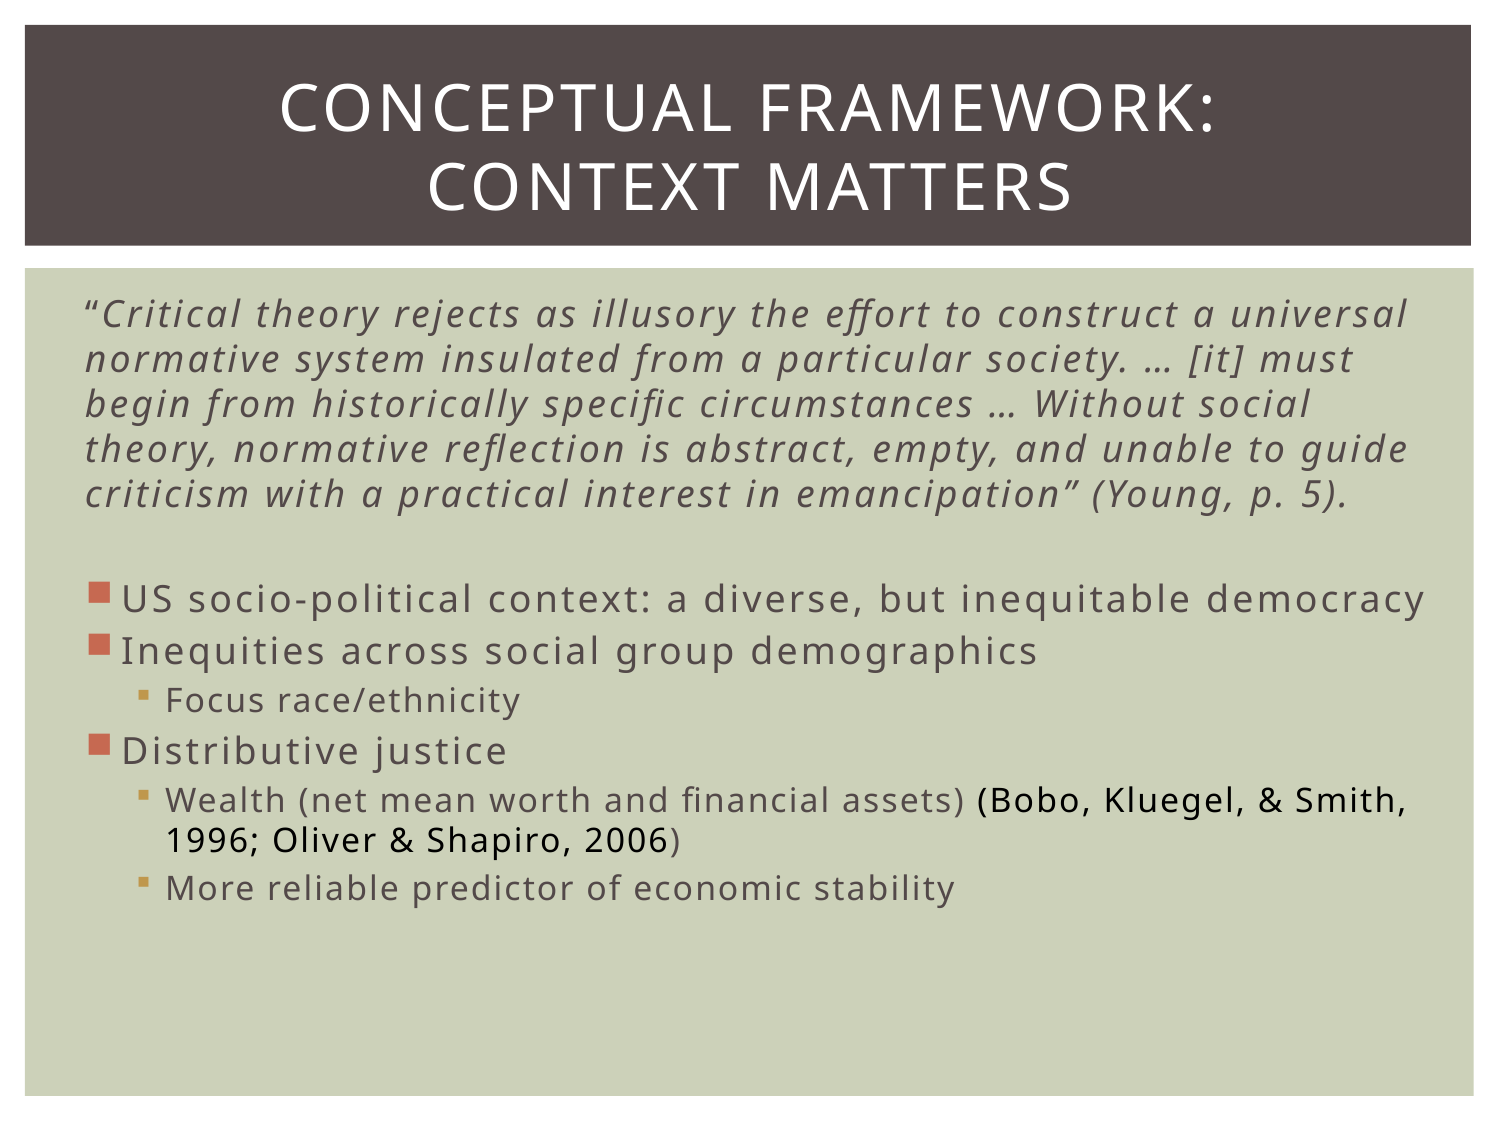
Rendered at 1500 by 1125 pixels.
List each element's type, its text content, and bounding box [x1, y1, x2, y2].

title Conceptual Framework: Context Matters [62, 58, 1438, 232]
list “Critical theory rejects as illusory the effort to construct a universal normative system insulated from a particular society. … [it] must begin from historically specific circumstances … Without social theory, normative reflection is abstract, empty, and unable to guide criticism with a practical interest in emancipation” (Young, p. 5). US socio-political context: a diverse, but inequitable democracy Inequities across social group demographics Focus race/ethnicity Distributive justice Wealth (net mean worth and financial assets) (Bobo, Kluegel, & Smith, 1996; Oliver & Shapiro, 2006) More reliable predictor of economic stability [62, 281, 1442, 1005]
